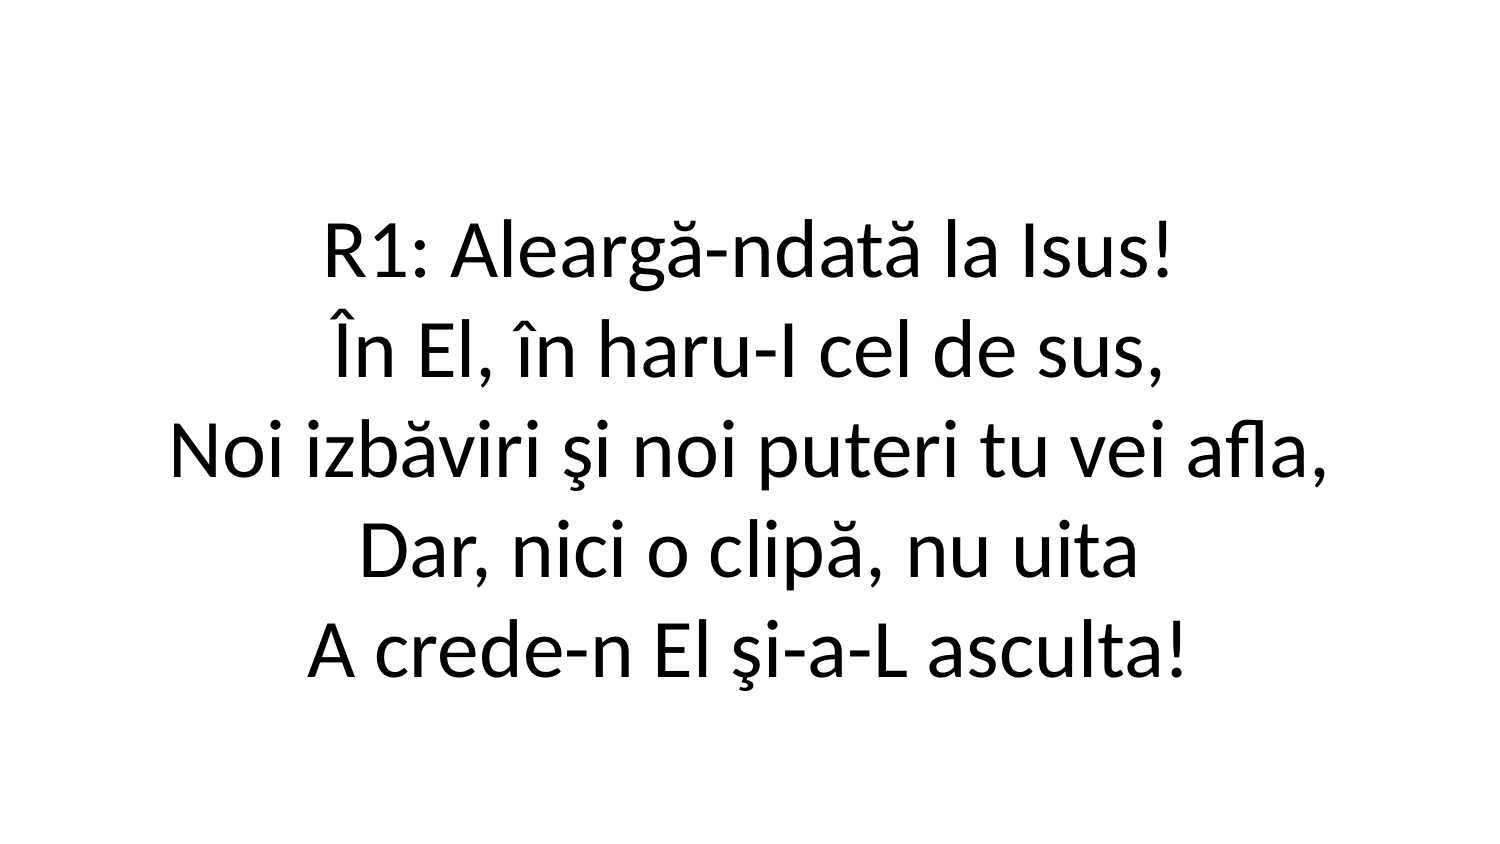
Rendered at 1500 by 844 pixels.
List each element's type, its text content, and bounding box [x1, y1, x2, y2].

text_box R1: Aleargă-ndată la Isus! În El, în haru-I cel de sus, Noi izbăviri şi noi puteri tu vei afla, Dar, nici o clipă, nu uita A crede-n El şi-a-L asculta! [153, 142, 1346, 702]
